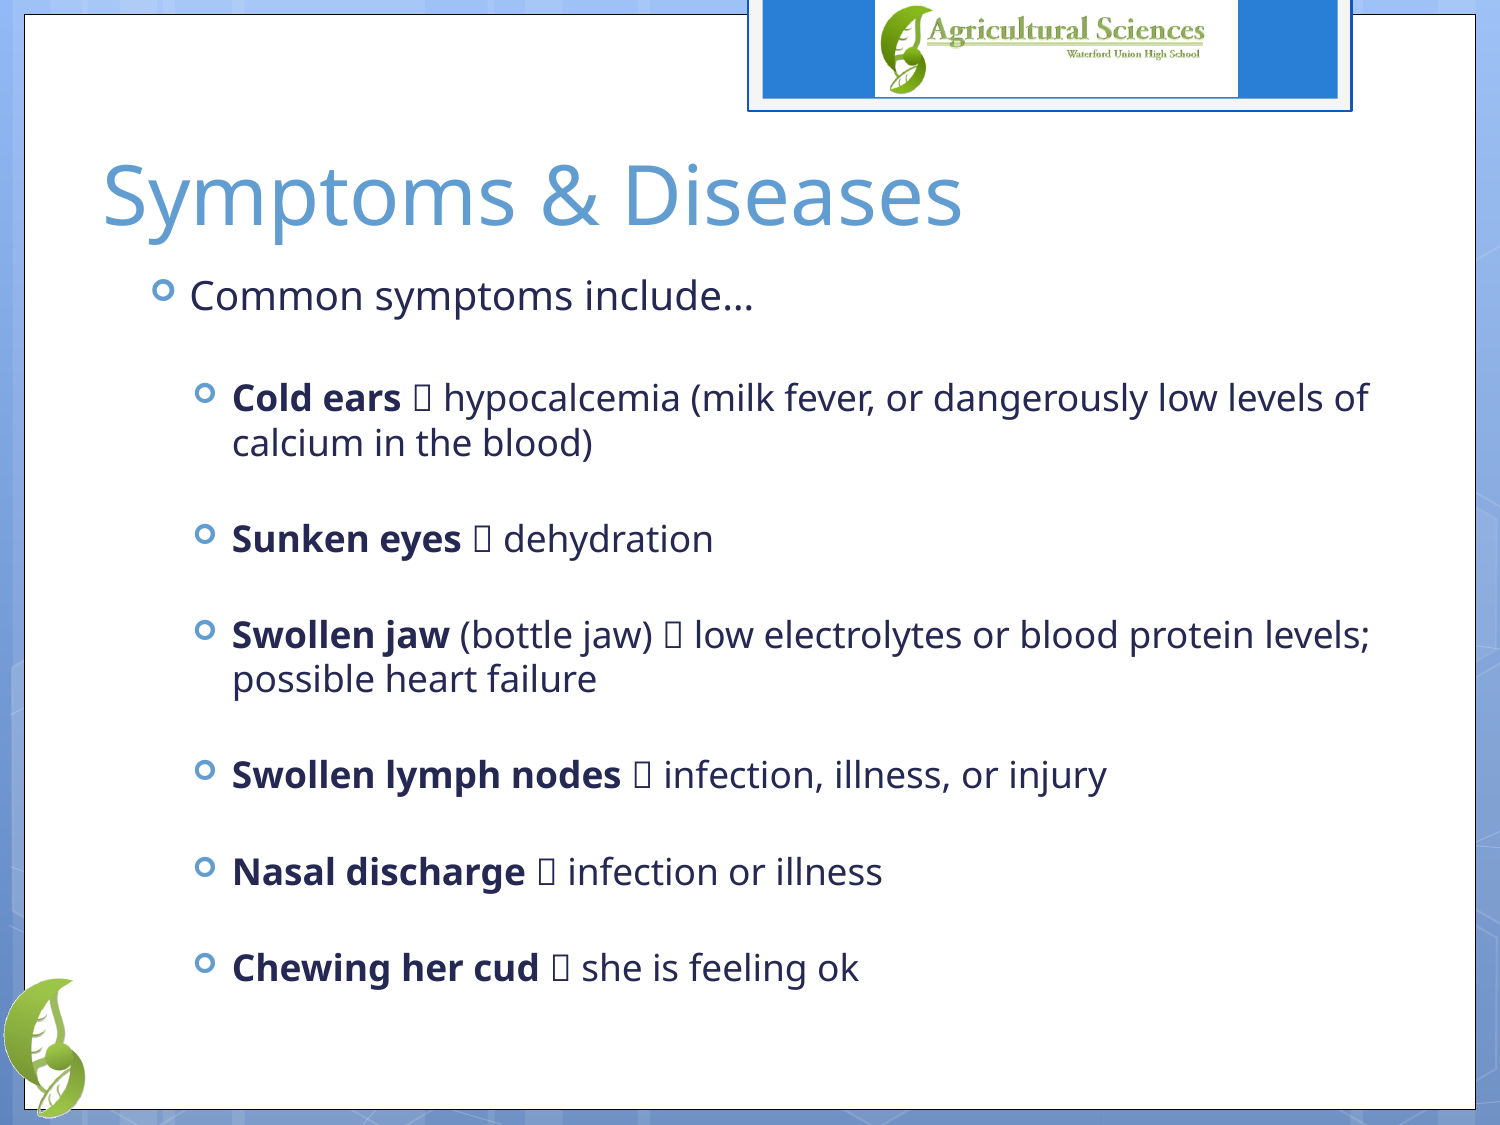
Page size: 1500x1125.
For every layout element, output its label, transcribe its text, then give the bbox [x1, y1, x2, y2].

picture [0, 968, 138, 1125]
title Symptoms & Diseases [87, 112, 1400, 250]
list Common symptoms include… Cold ears  hypocalcemia (milk fever, or dangerously low levels of calcium in the blood) Sunken eyes  dehydration Swollen jaw (bottle jaw)  low electrolytes or blood protein levels; possible heart failure Swollen lymph nodes  infection, illness, or injury Nasal discharge  infection or illness Chewing her cud  she is feeling ok [125, 262, 1388, 1000]
picture [875, 0, 1238, 97]
